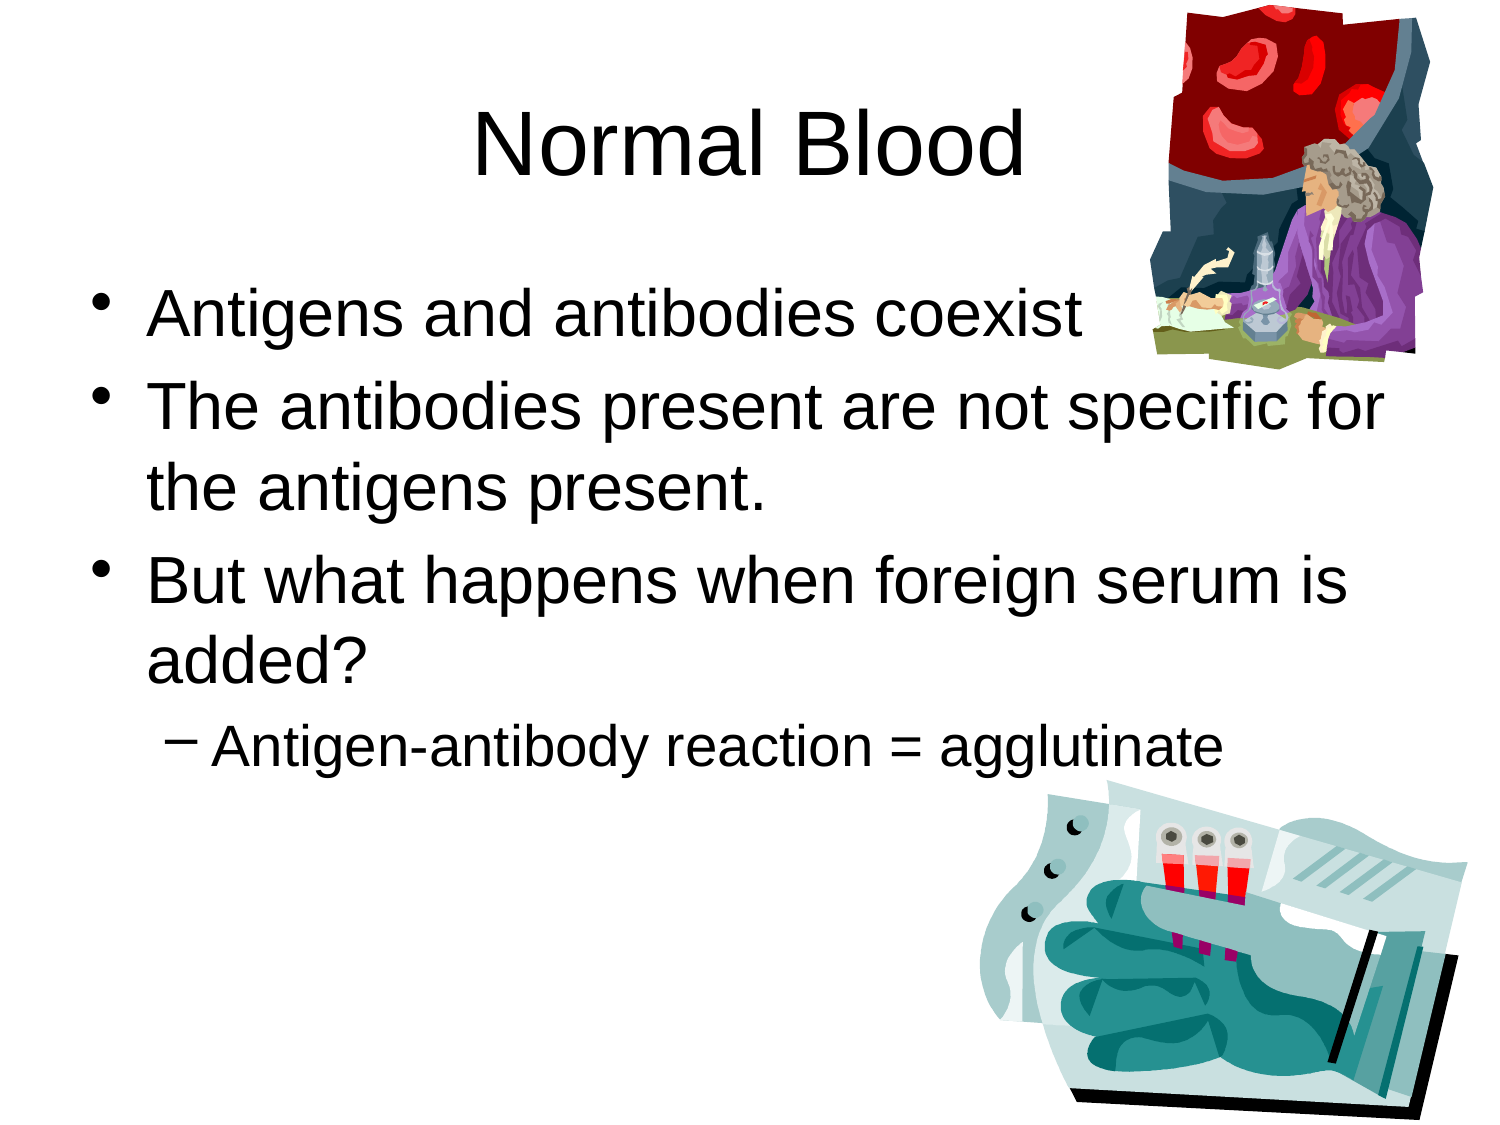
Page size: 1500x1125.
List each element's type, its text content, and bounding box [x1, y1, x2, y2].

list Antigens and antibodies coexist The antibodies present are not specific for the antigens present. But what happens when foreign serum is added? Antigen-antibody reaction = agglutinate [75, 262, 1425, 1005]
picture [1149, 0, 1439, 375]
picture [974, 774, 1473, 1125]
title Normal Blood [75, 45, 1144, 233]
